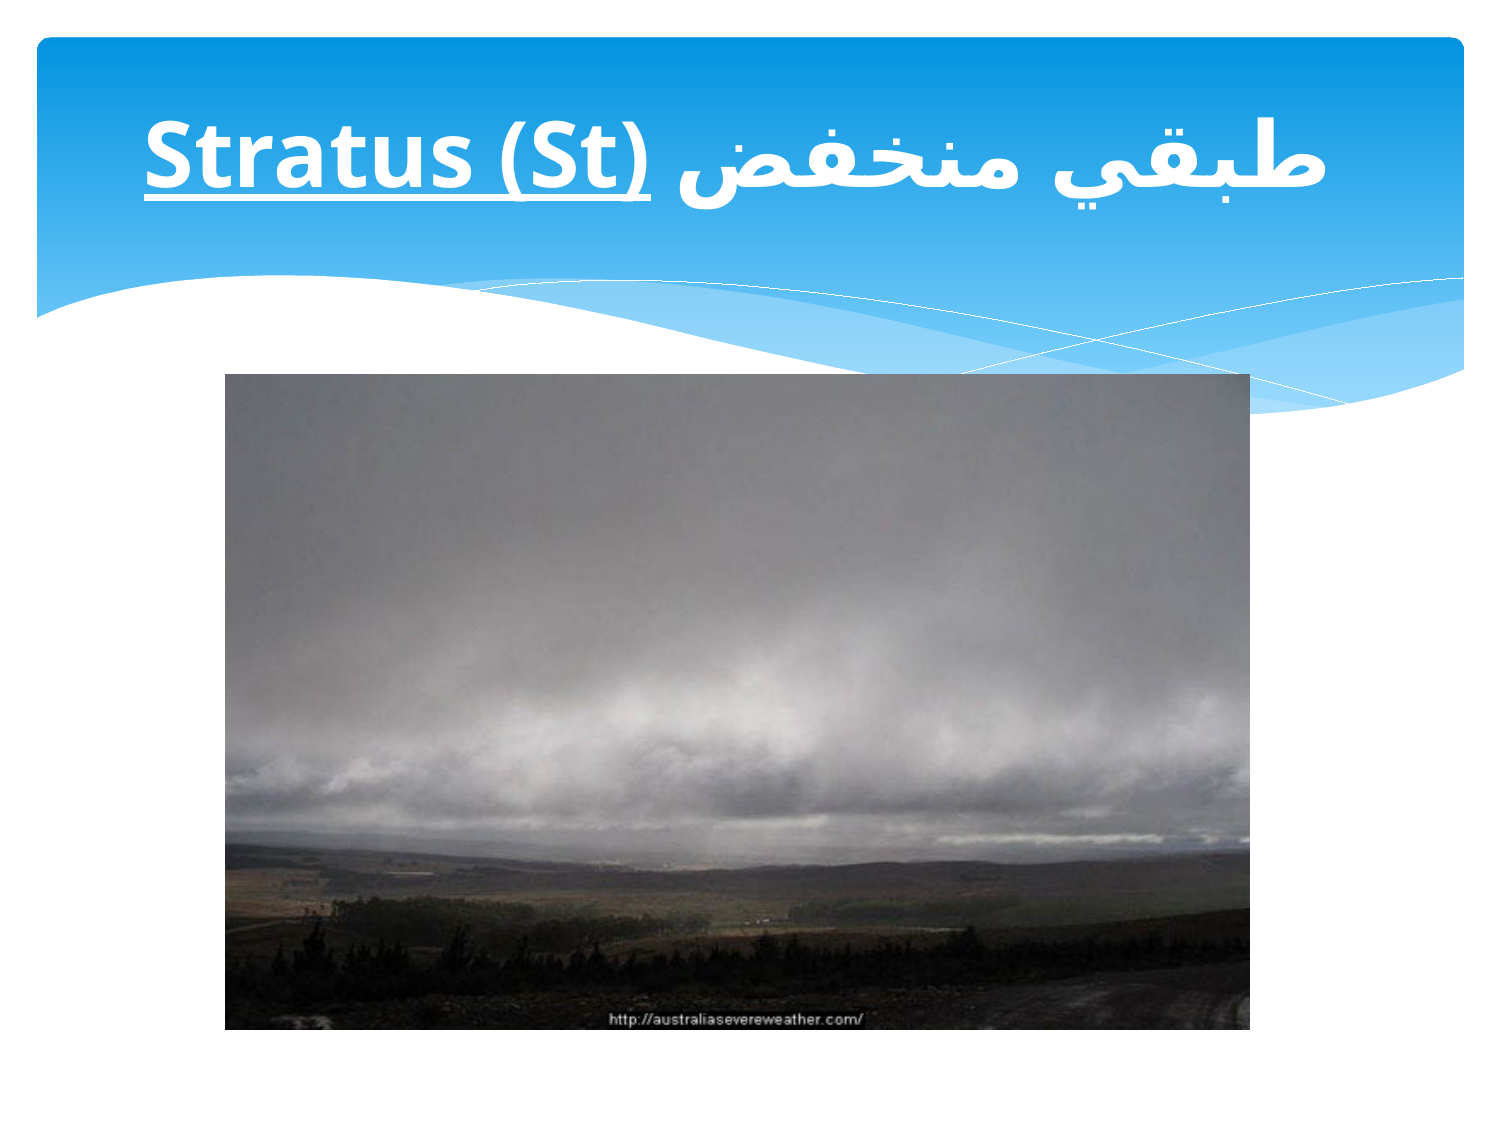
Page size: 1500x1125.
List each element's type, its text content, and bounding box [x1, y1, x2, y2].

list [224, 374, 1251, 1031]
title Stratus (St) طبقي منخفض [75, 55, 1425, 261]
